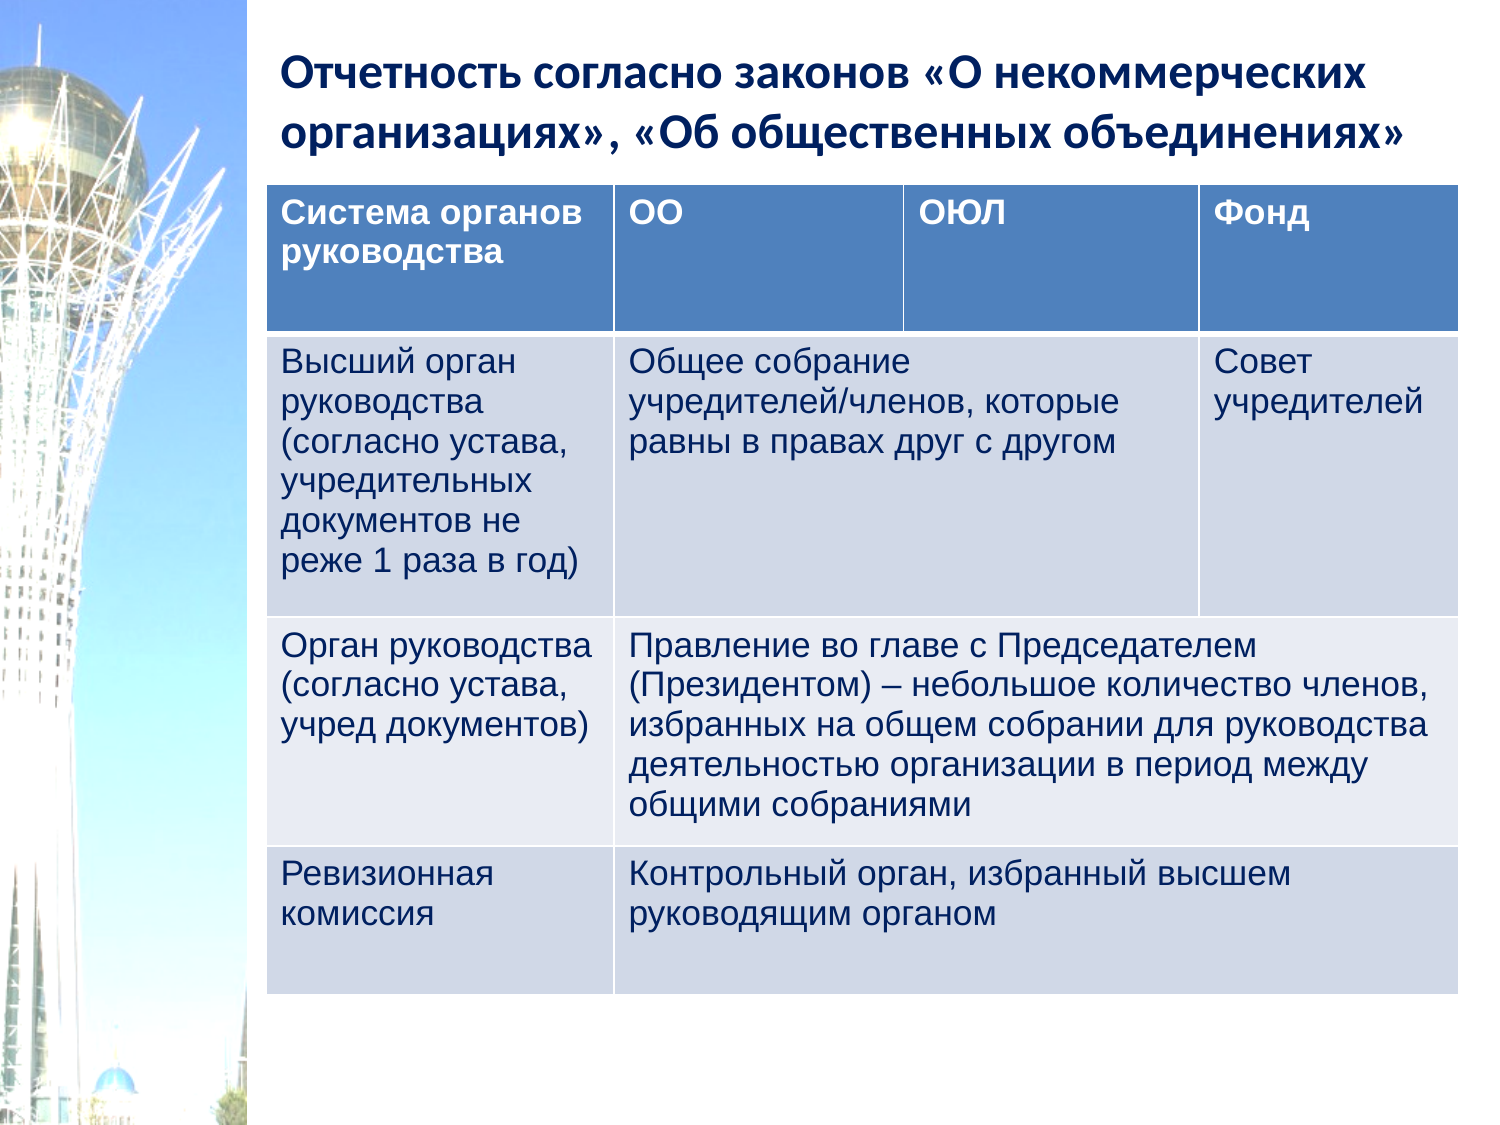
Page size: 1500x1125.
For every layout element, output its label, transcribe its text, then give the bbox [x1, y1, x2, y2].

table_cell Правление во главе с Председателем (Президентом) – небольшое количество членов, избранных на общем собрании для руководства деятельностью организации в период между общими собраниями [615, 618, 1458, 845]
table_cell Ревизионная комиссия [267, 847, 613, 994]
picture [0, 0, 247, 1125]
table_cell Высший орган руководства (согласно устава, учредительных документов не реже 1 раза в год) [267, 337, 613, 616]
table_header ОО [615, 185, 903, 331]
text_box Отчетность согласно законов «О некоммерческих организациях», «Об общественных объединениях» [265, 30, 1459, 166]
table_cell Орган руководства (согласно устава, учред документов) [267, 618, 613, 845]
table_cell Контрольный орган, избранный высшем руководящим органом [615, 847, 1458, 994]
table_header ОЮЛ [904, 185, 1198, 331]
table_header Фонд [1200, 185, 1458, 331]
table_cell Общее собрание учредителей/членов, которые равны в правах друг с другом [615, 337, 1198, 616]
table_header Система органов руководства [267, 185, 613, 331]
table_cell Совет учредителей [1200, 337, 1458, 616]
